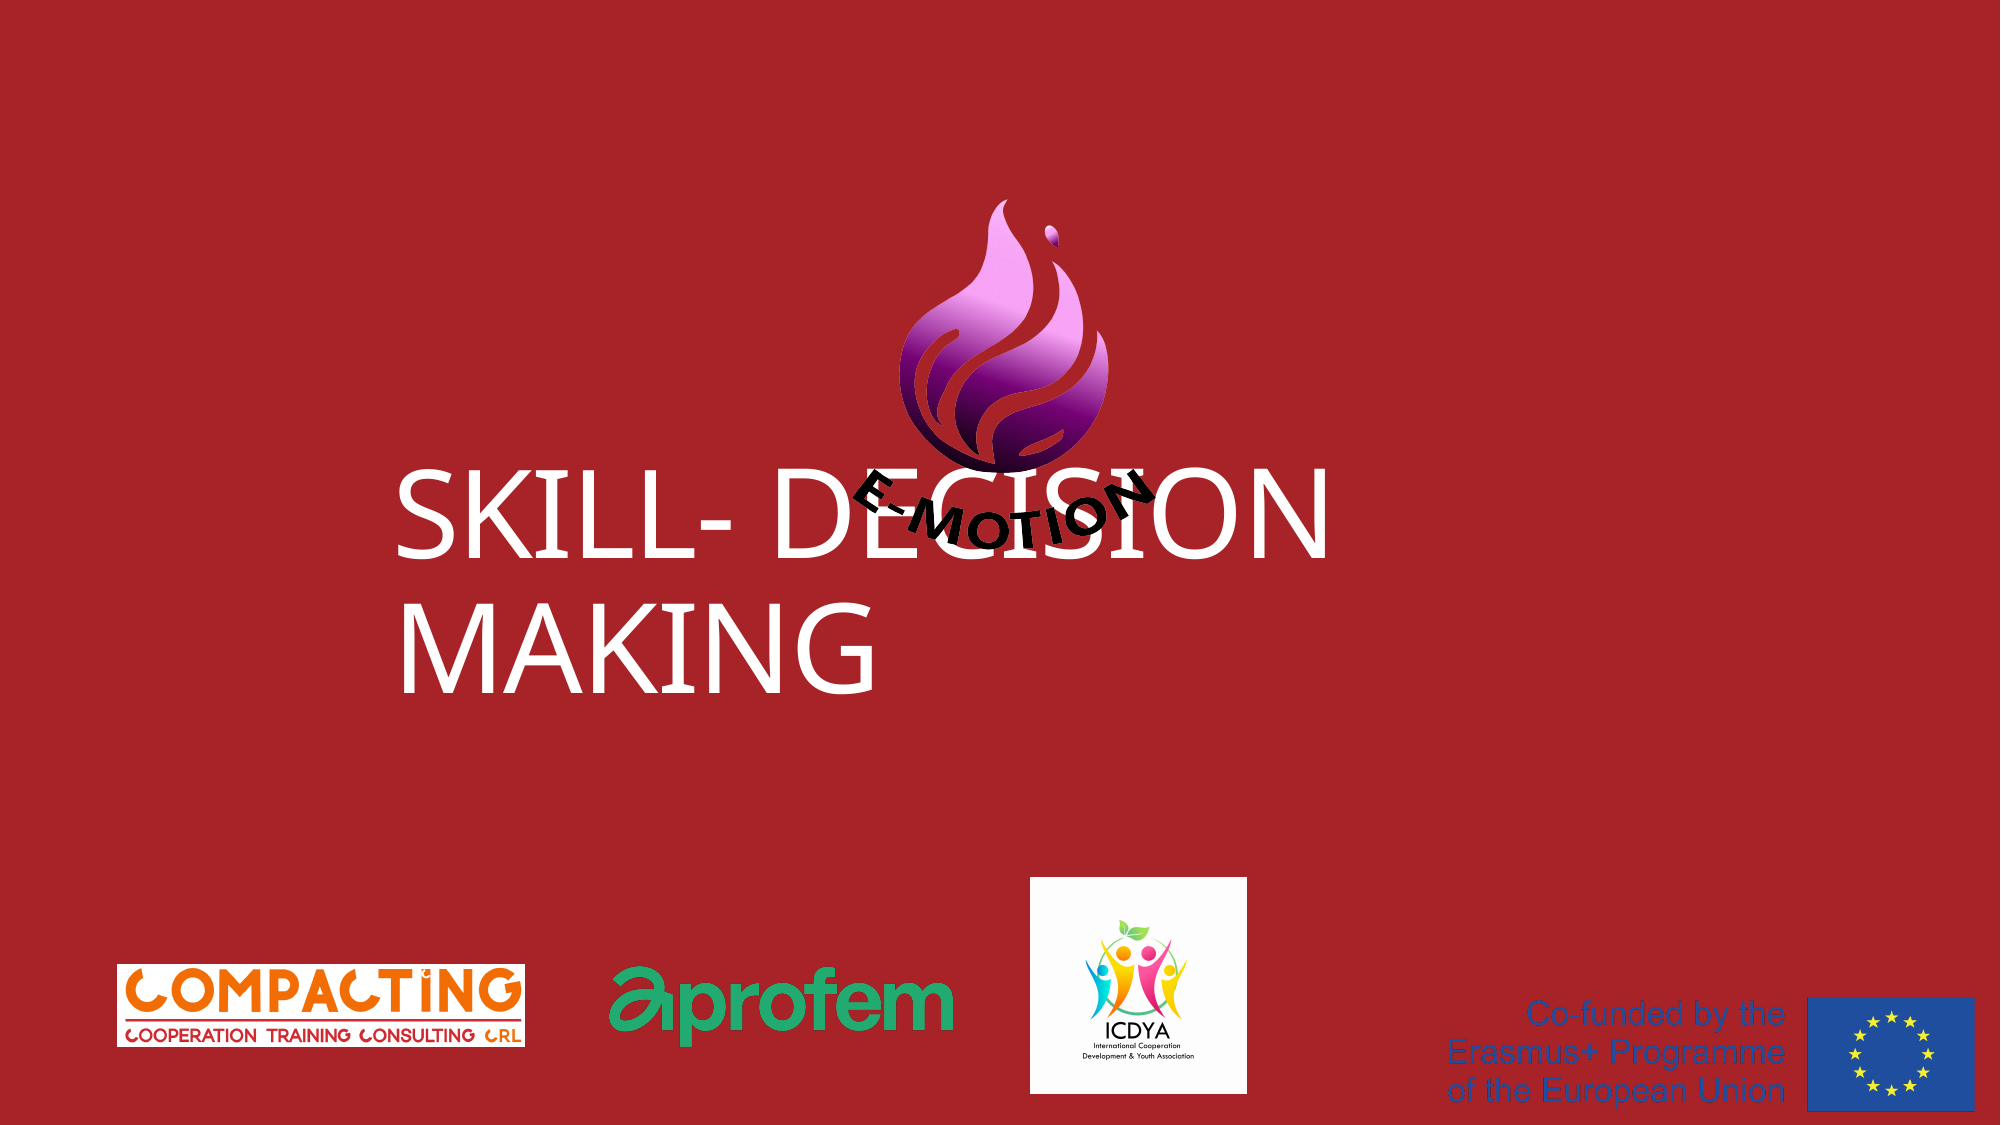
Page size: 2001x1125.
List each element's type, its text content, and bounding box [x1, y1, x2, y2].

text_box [608, 876, 1247, 1095]
title SKILL- DECISION MAKING [377, 193, 1843, 728]
picture [724, 117, 1276, 669]
picture [117, 964, 525, 1047]
